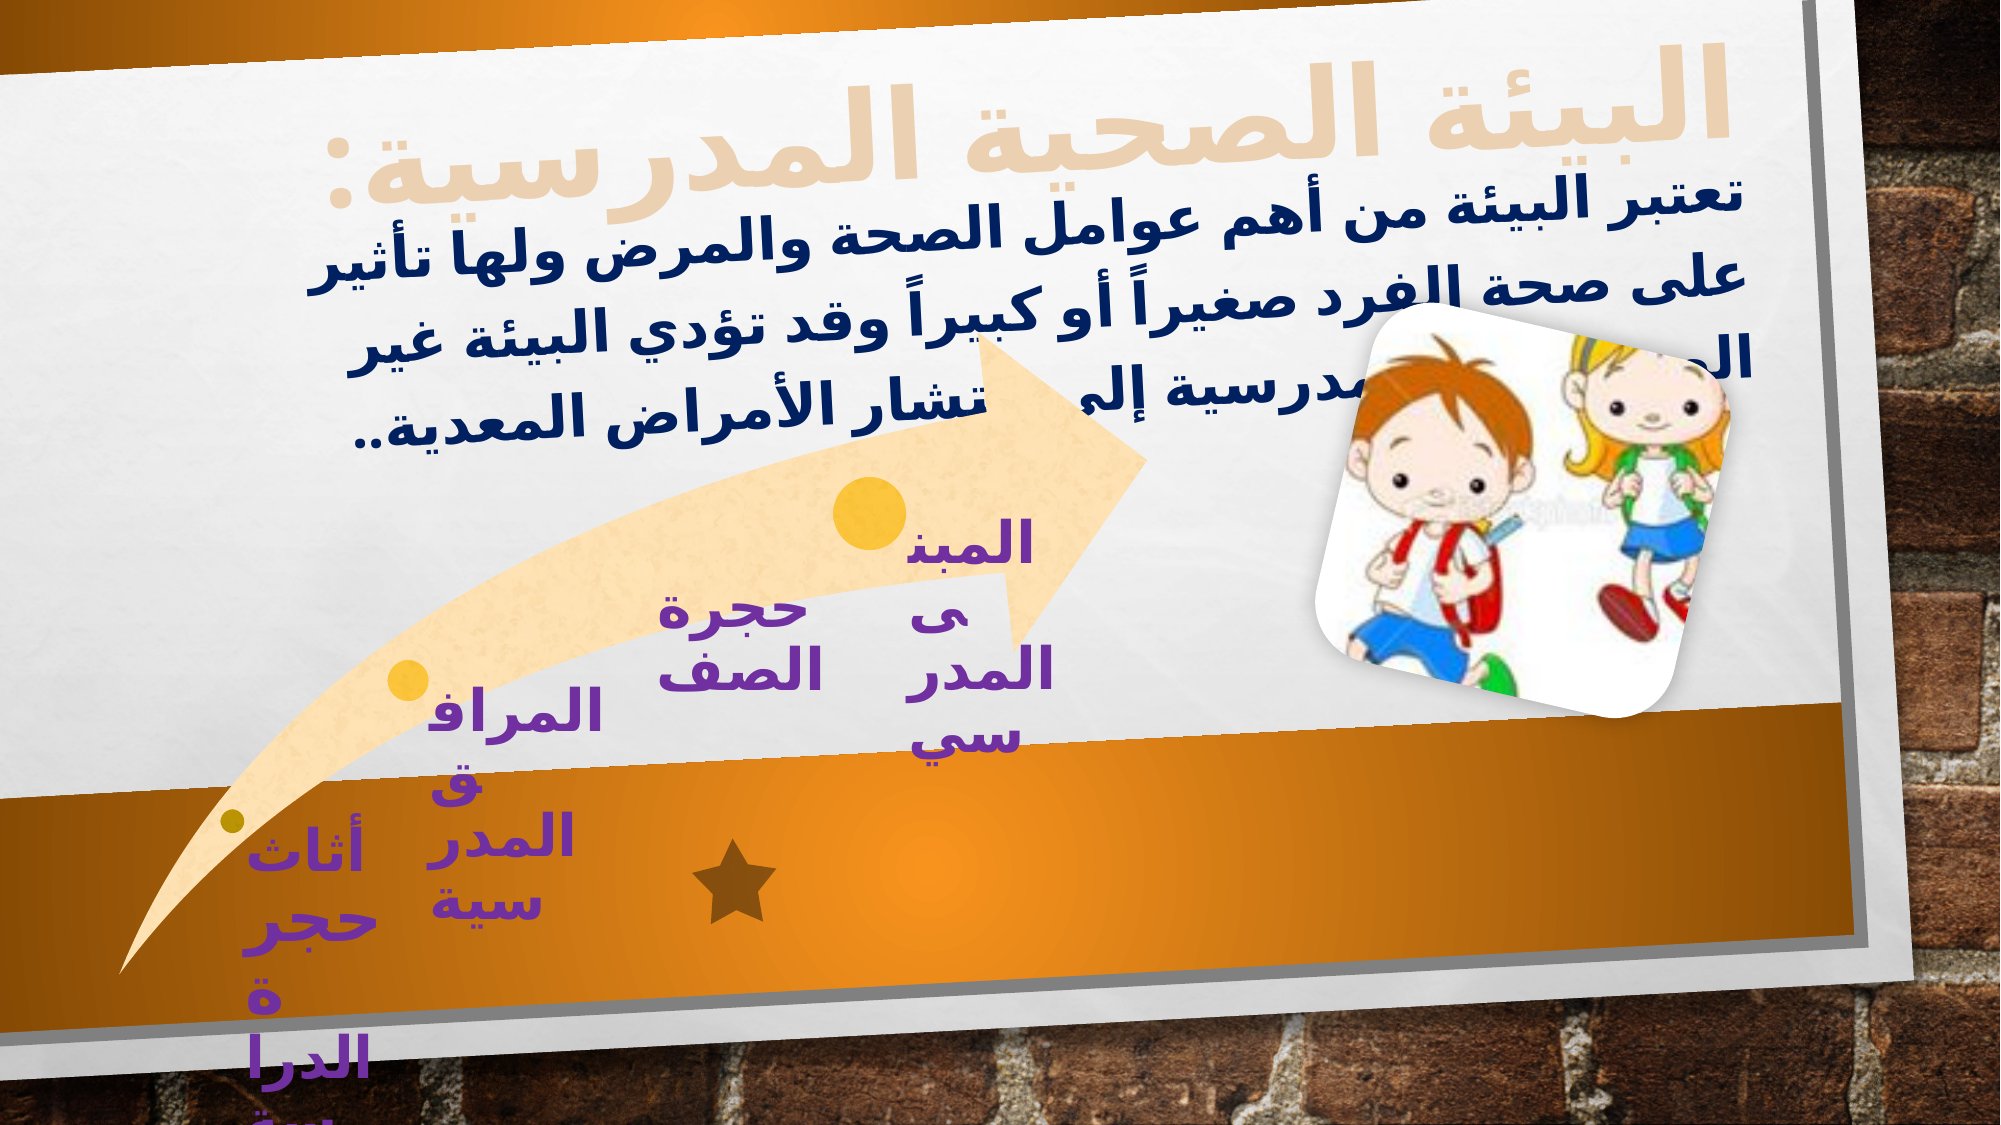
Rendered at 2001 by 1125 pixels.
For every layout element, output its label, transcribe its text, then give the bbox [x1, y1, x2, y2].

subtitle تعتبر البيئة من أهم عوامل الصحة والمرض ولها تأثير على صحة الفرد صغيراً أو كبيراً وقد تؤدي البيئة غير الصحية في المدرسية إلى انتشار الأمراض المعدية.. [159, 126, 1763, 301]
title البيئة الصحية المدرسية: [145, 0, 1756, 252]
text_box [0, 331, 1359, 975]
picture [1339, 302, 1731, 719]
picture [324, 1063, 339, 1071]
picture [0, 0, 2000, 1125]
